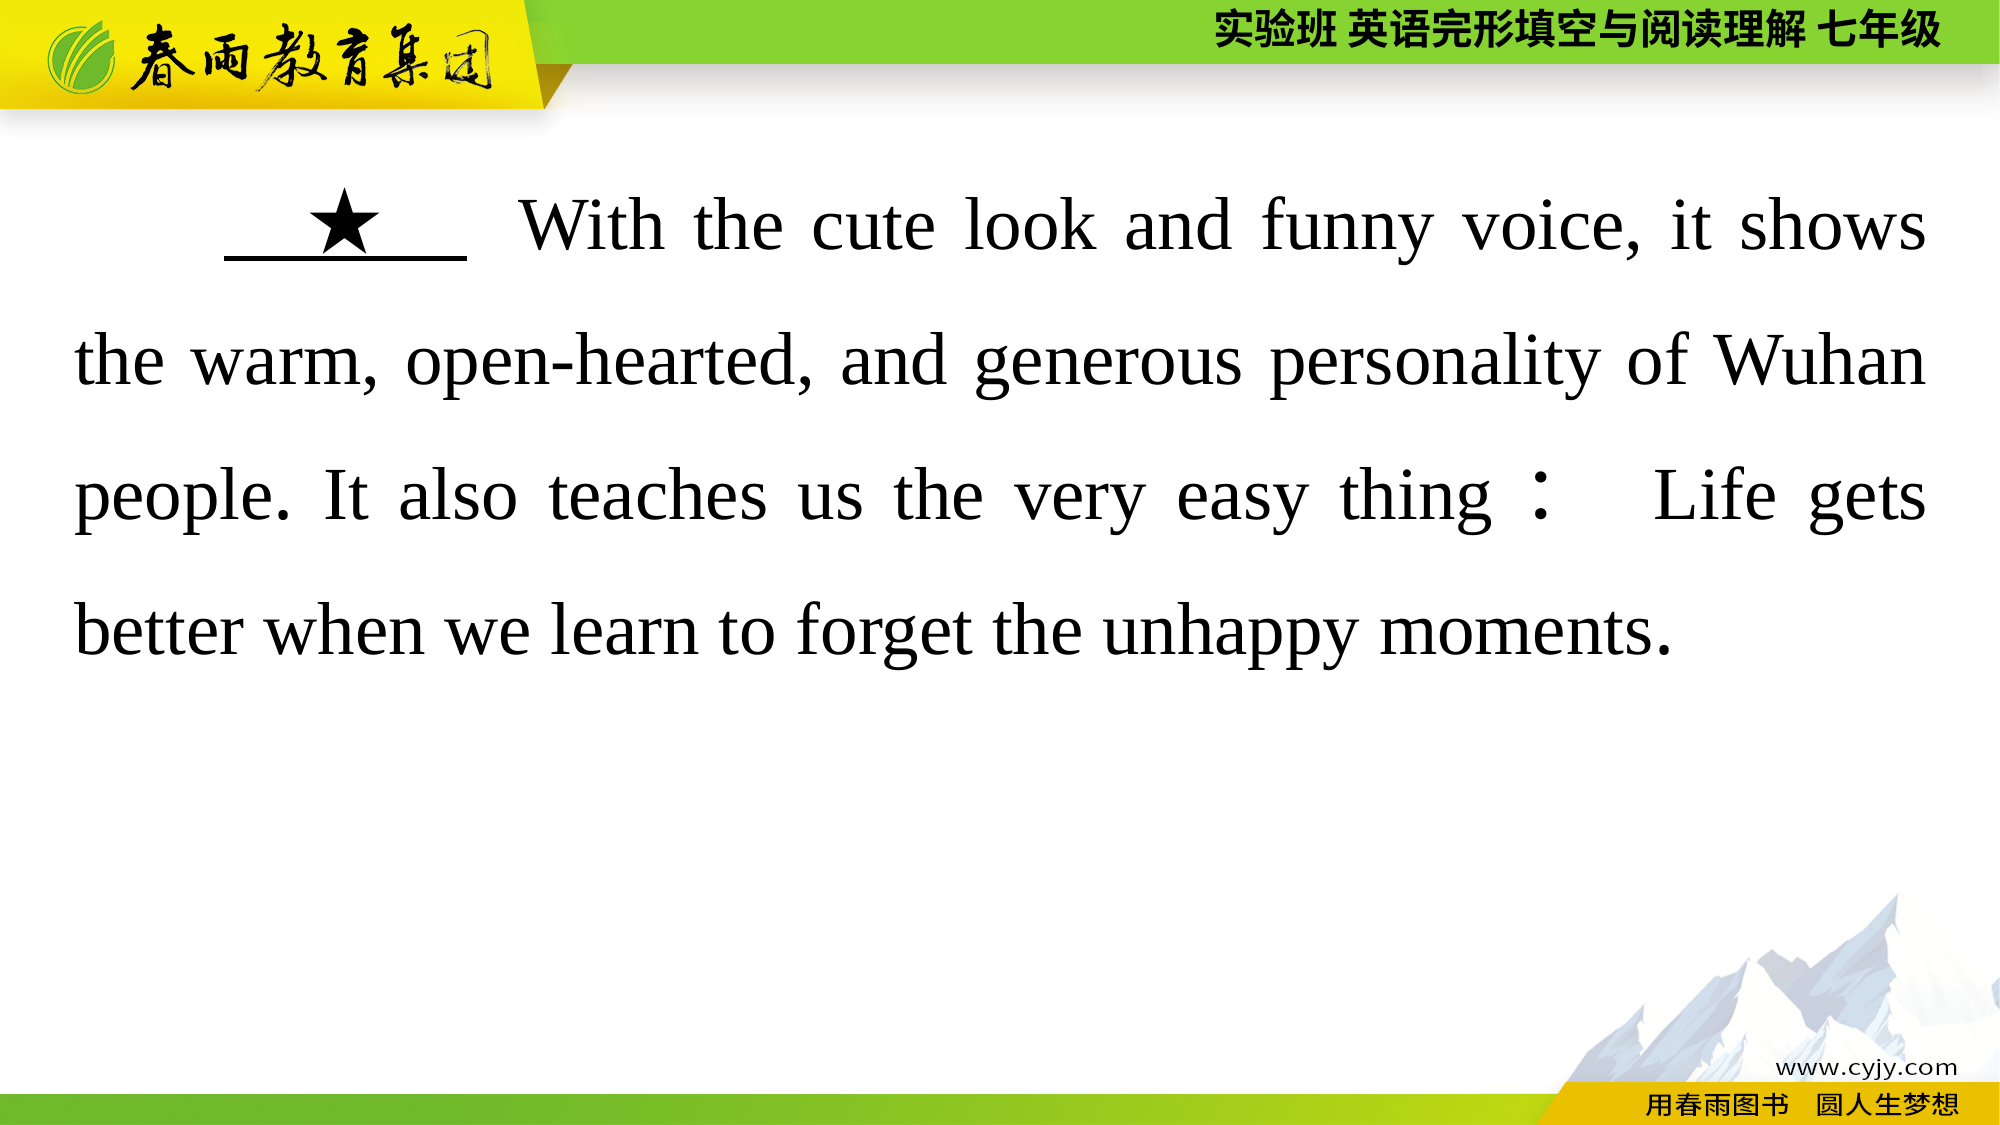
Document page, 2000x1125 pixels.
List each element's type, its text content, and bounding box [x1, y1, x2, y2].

picture [0, 0, 2000, 1125]
list ★ With the cute look and funny voice, it shows the warm, open-hearted, and generous personality of Wuhan people. It also teaches us the very easy thing： Life gets better when we learn to forget the unhappy moments. [59, 122, 1944, 666]
